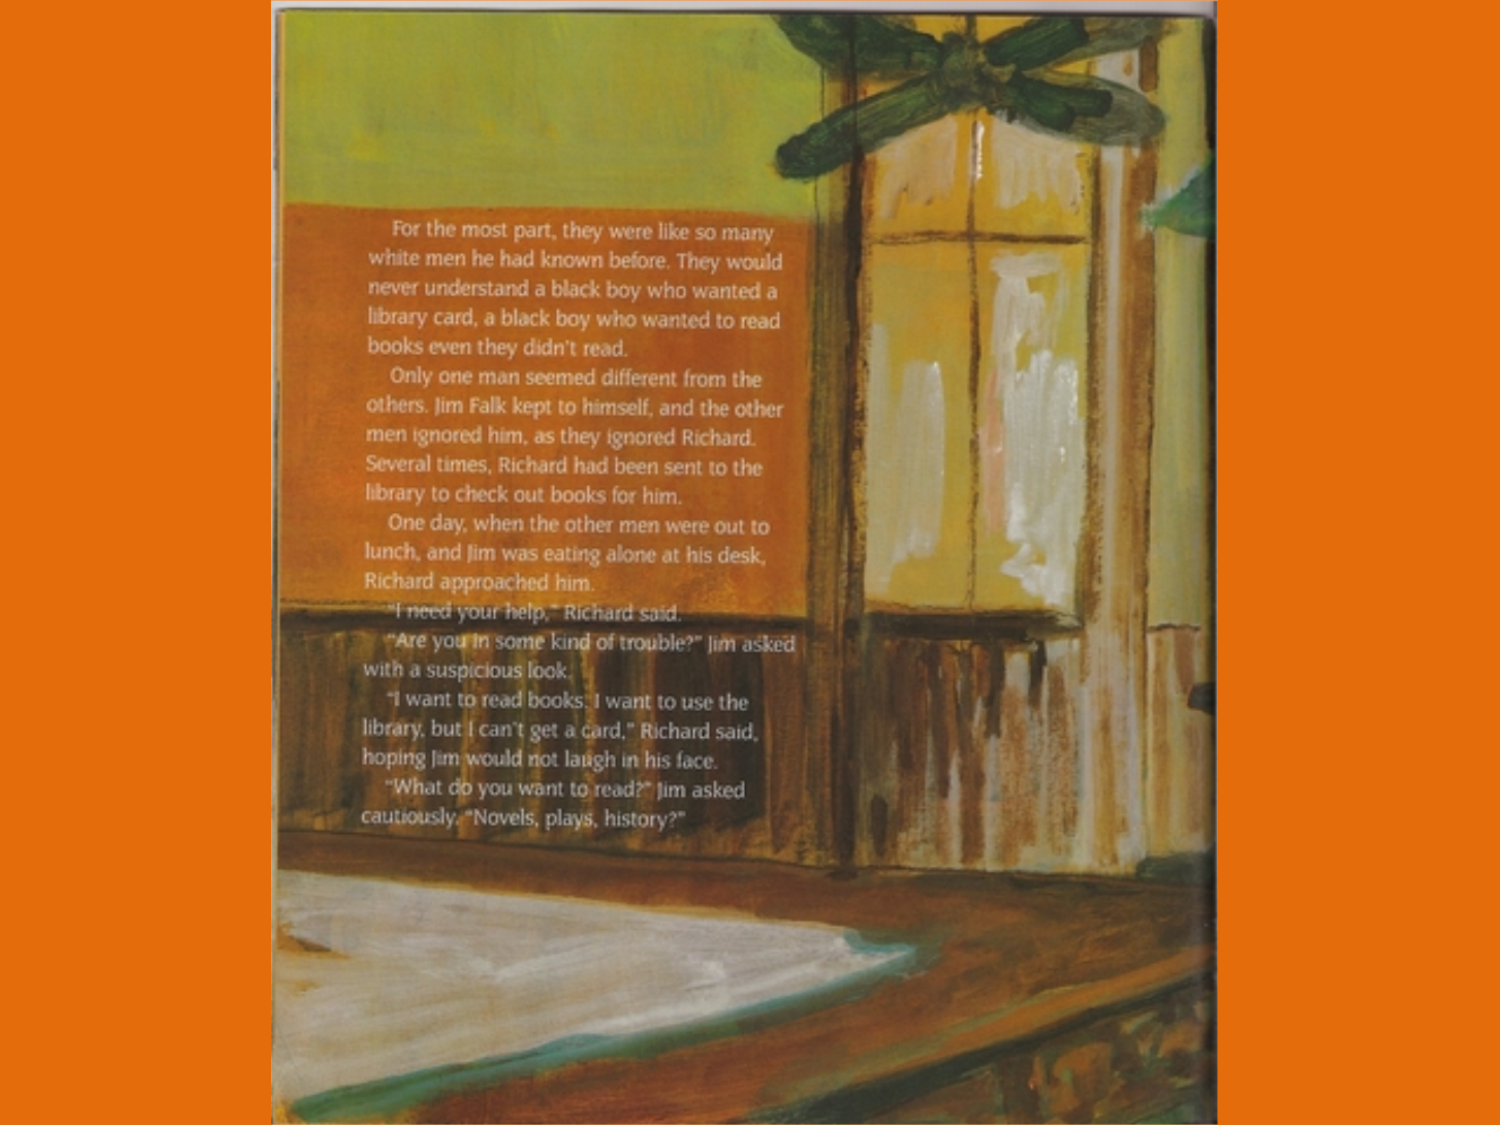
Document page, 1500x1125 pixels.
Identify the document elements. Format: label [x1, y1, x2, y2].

picture [269, 0, 1218, 1125]
